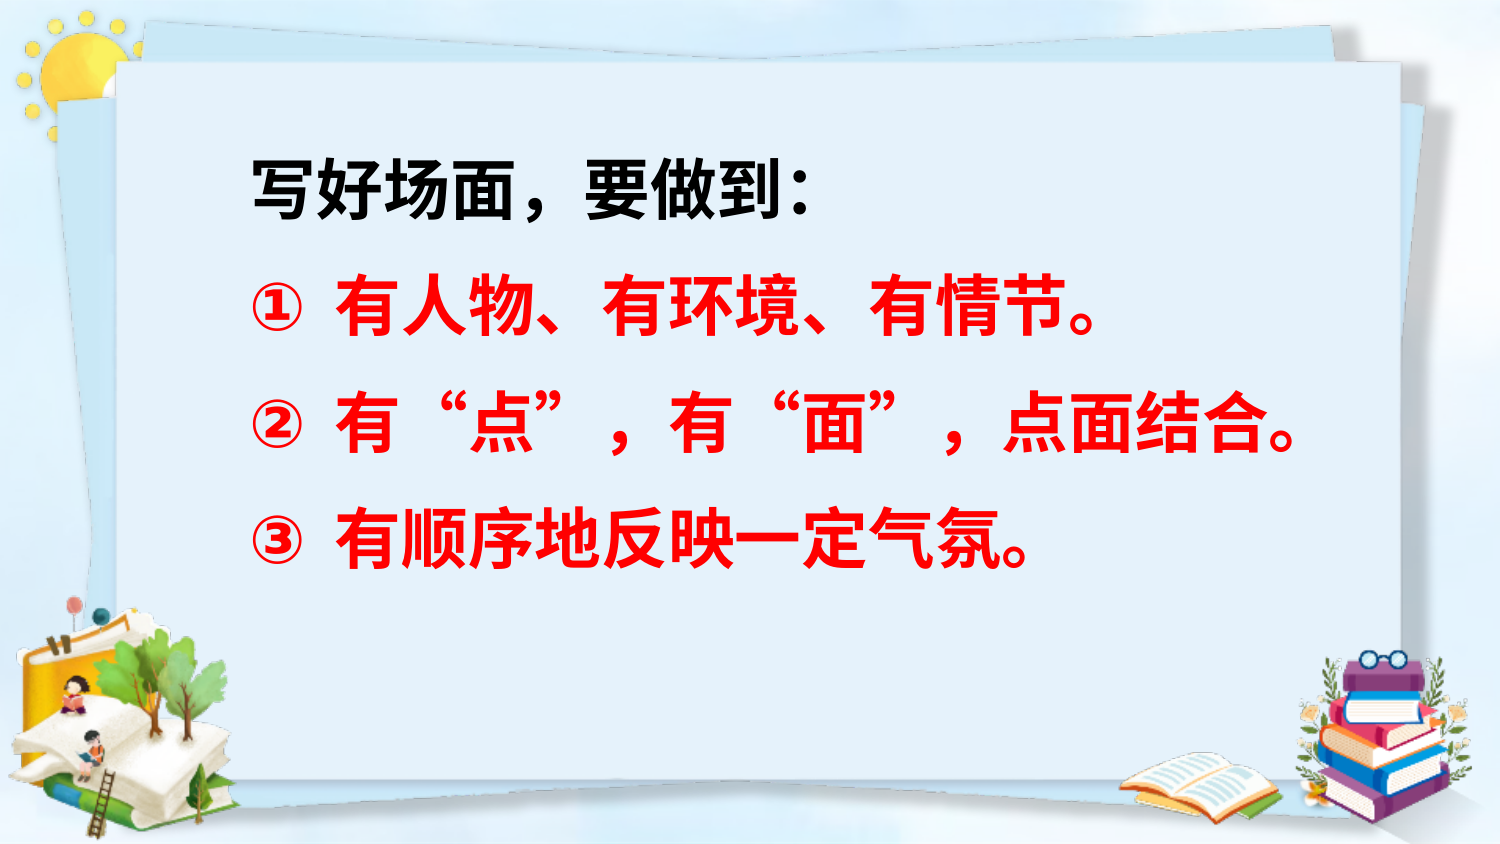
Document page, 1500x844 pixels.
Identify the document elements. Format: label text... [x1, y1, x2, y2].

text_box 写好场面，要做到： 有人物、有环境、有情节。 有“点”，有“面”，点面结合。 有顺序地反映一定气氛。 [235, 116, 1409, 585]
picture [0, 0, 1500, 844]
